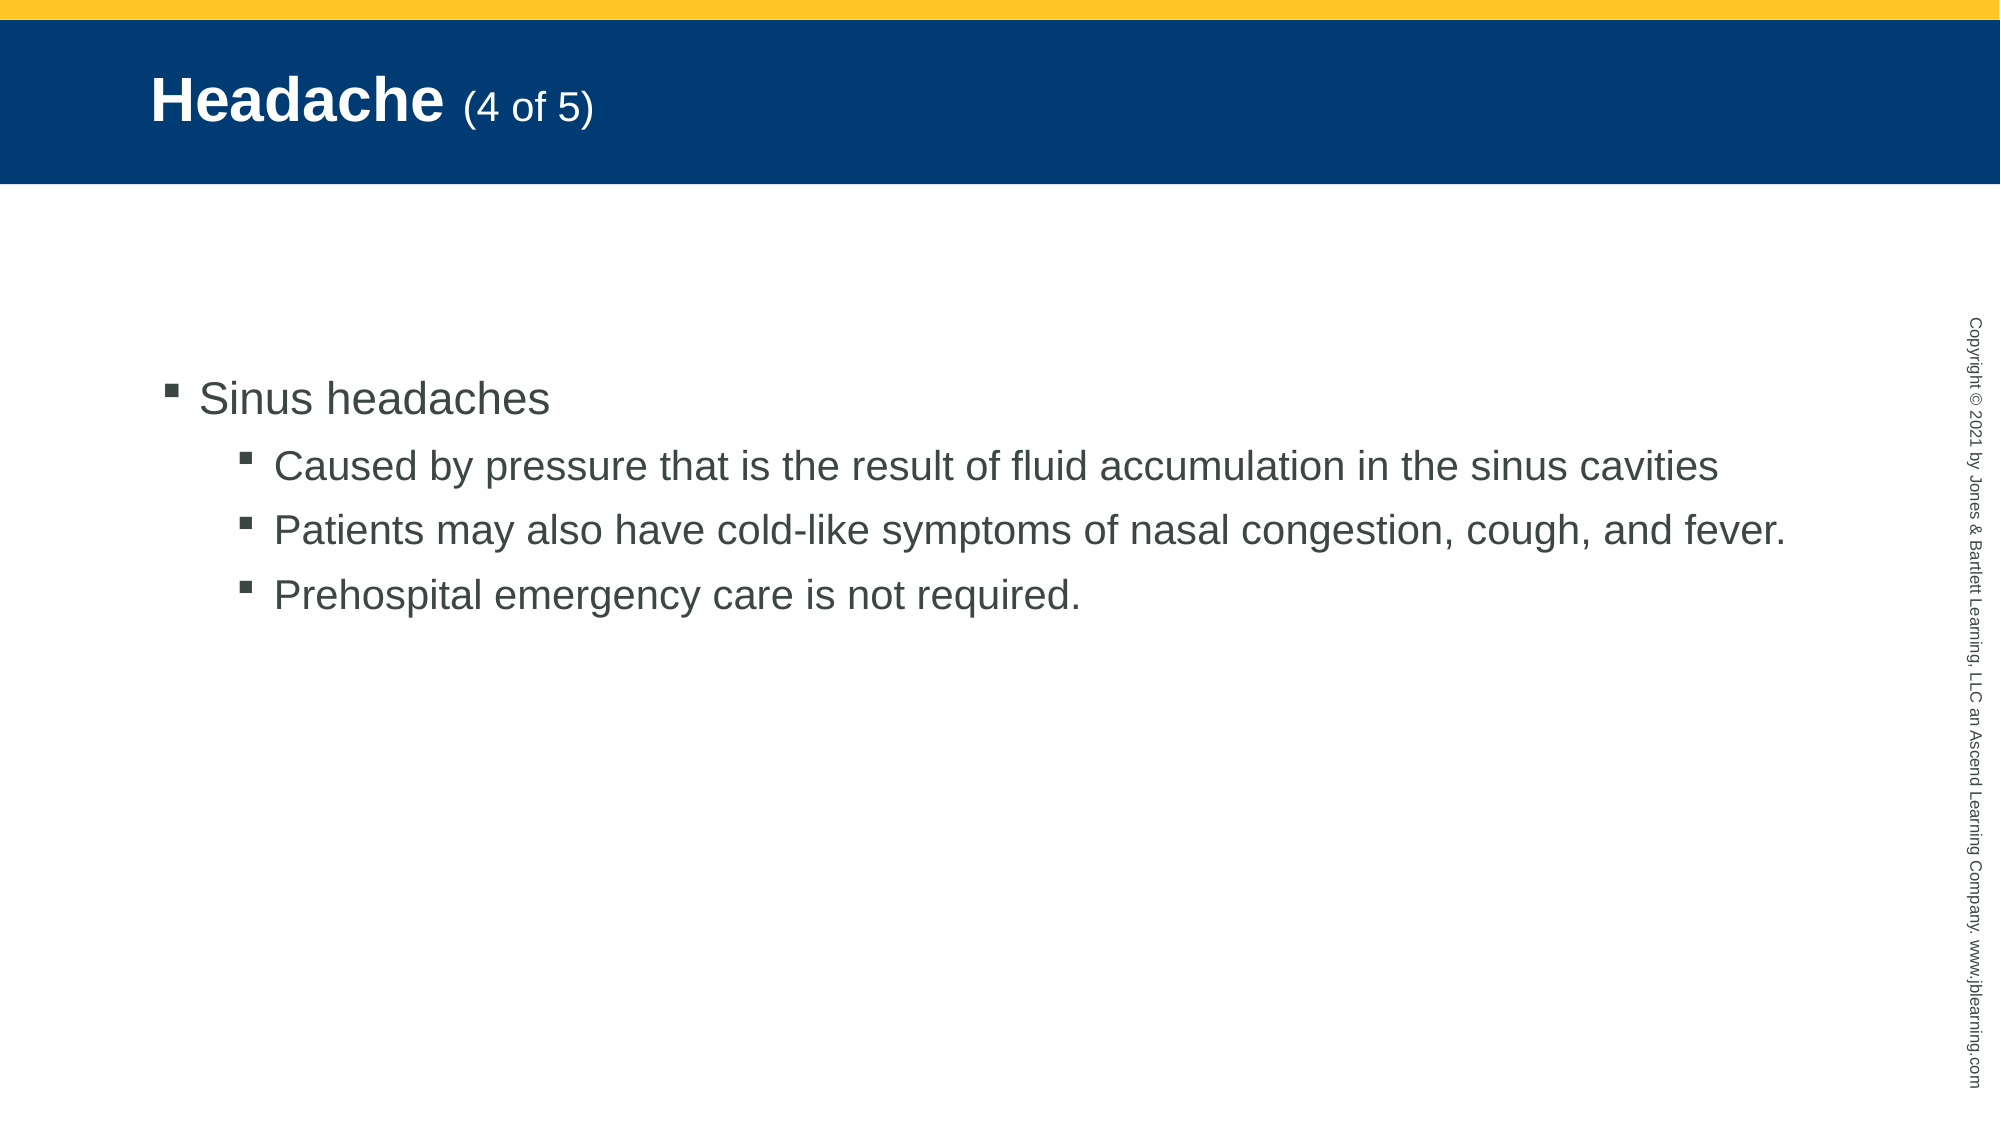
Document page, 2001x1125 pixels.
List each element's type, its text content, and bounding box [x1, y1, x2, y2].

list Sinus headaches Caused by pressure that is the result of fluid accumulation in the sinus cavities Patients may also have cold-like symptoms of nasal congestion, cough, and fever. Prehospital emergency care is not required. [146, 361, 1859, 1016]
title Headache (4 of 5) [0, 19, 2000, 185]
